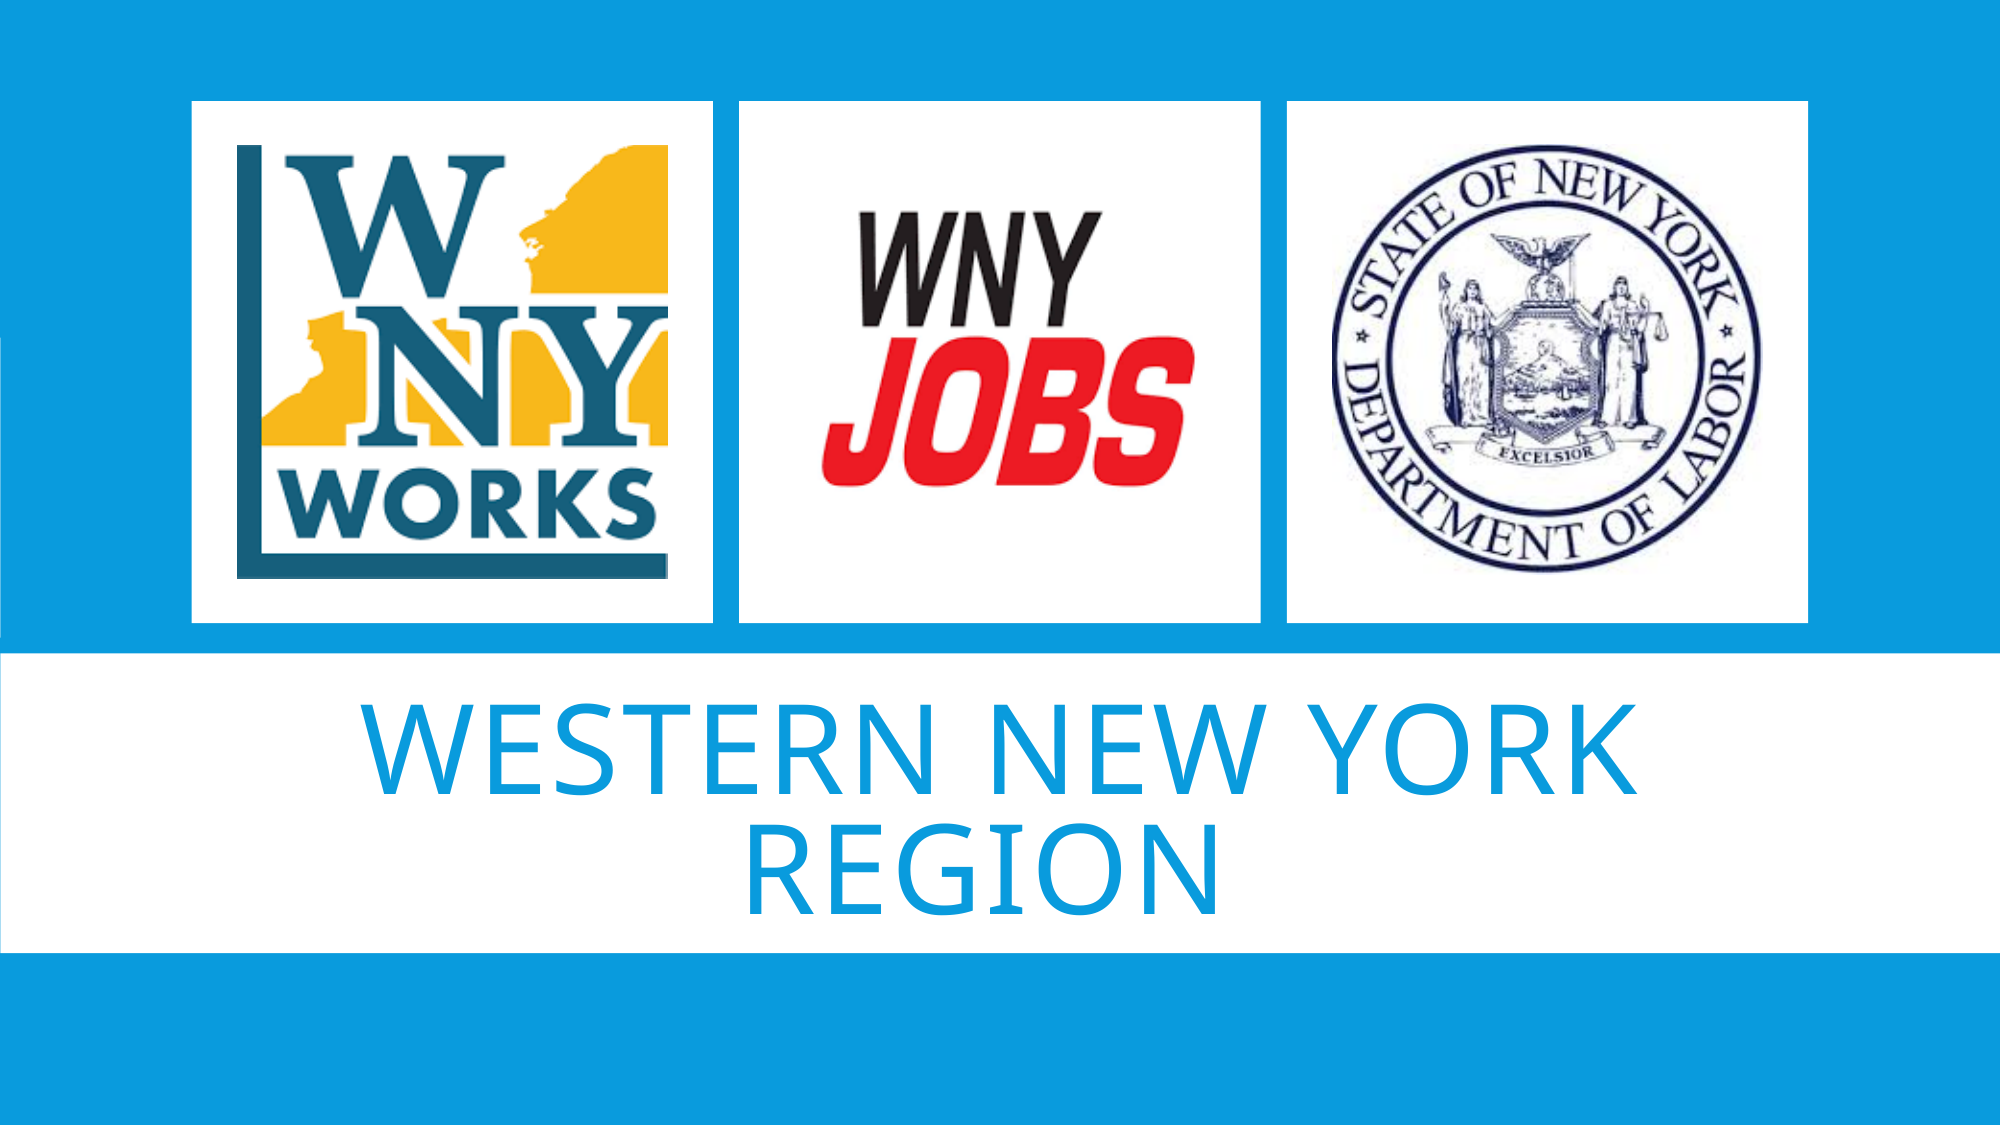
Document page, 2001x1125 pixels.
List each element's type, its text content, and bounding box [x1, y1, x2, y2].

picture [236, 145, 668, 579]
text_box [0, 652, 2000, 954]
picture [784, 146, 1216, 578]
title Western New York Region [60, 675, 1942, 962]
text_box [0, 954, 2000, 1125]
text_box [1286, 100, 1809, 624]
picture [1332, 144, 1764, 576]
text_box [738, 100, 1262, 624]
text_box [191, 100, 714, 624]
text_box [0, 0, 2000, 652]
